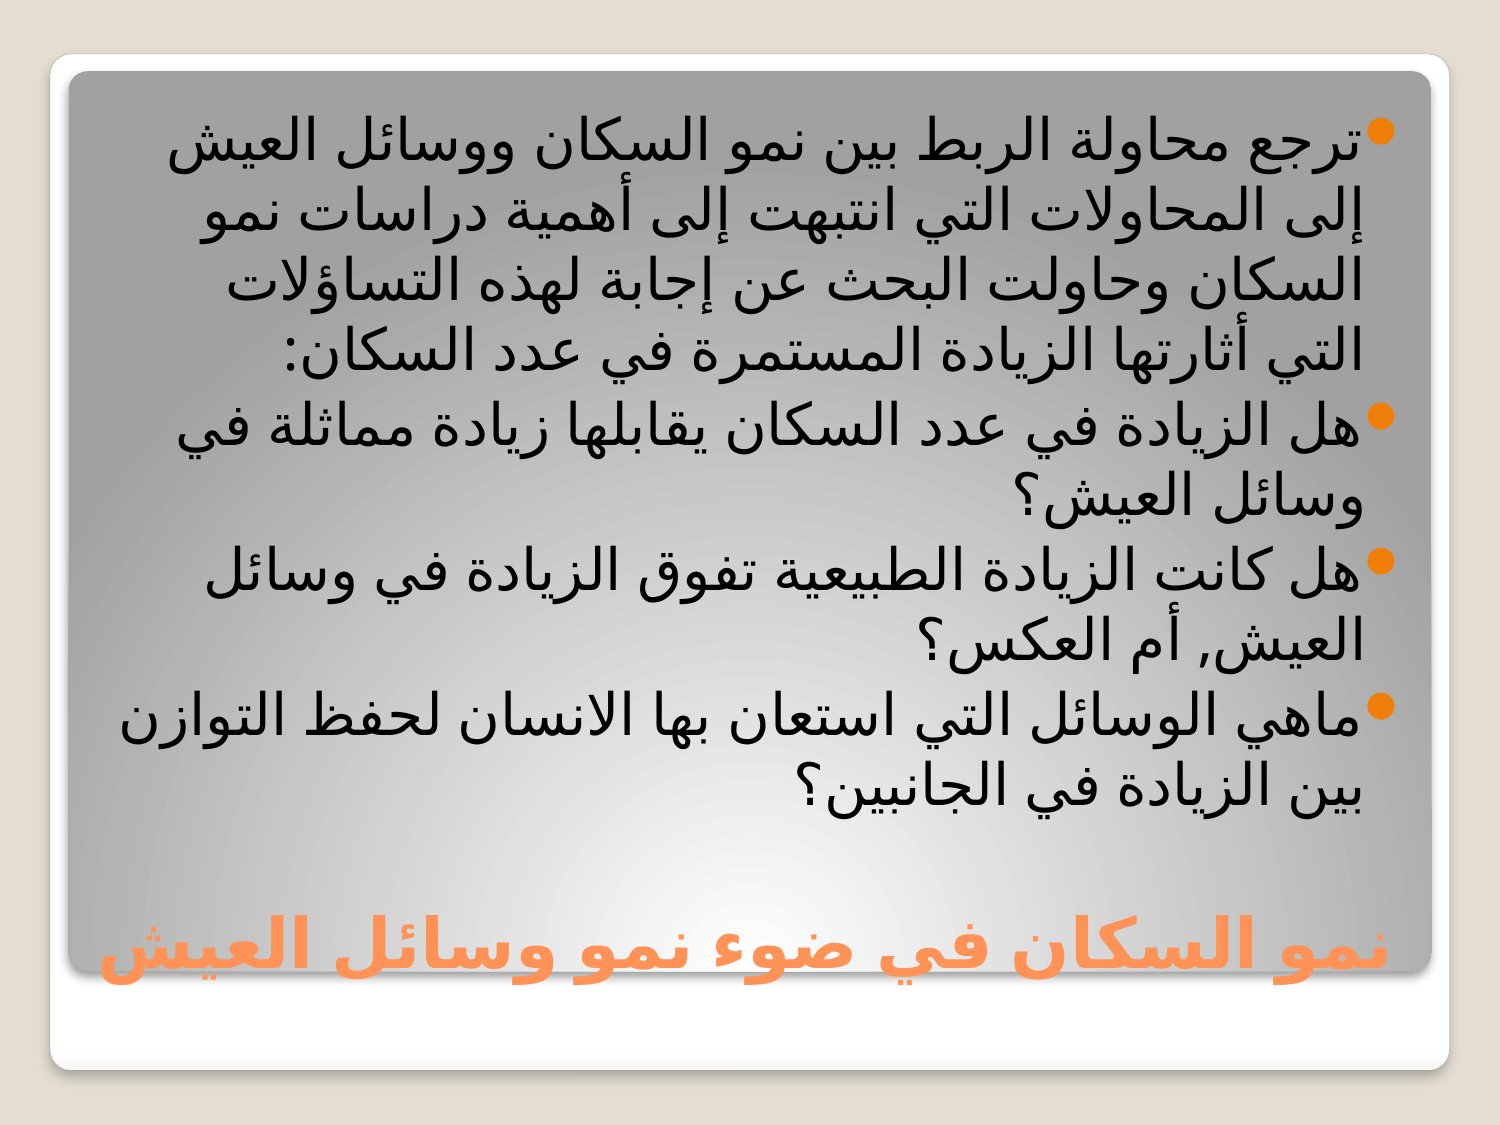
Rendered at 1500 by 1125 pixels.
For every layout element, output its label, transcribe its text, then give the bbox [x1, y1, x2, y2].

list ترجع محاولة الربط بين نمو السكان ووسائل العيش إلى المحاولات التي انتبهت إلى أهمية دراسات نمو السكان وحاولت البحث عن إجابة لهذه التساؤلات التي أثارتها الزيادة المستمرة في عدد السكان: هل الزيادة في عدد السكان يقابلها زيادة مماثلة في وسائل العيش؟ هل كانت الزيادة الطبيعية تفوق الزيادة في وسائل العيش, أم العكس؟ ماهي الوسائل التي استعان بها الانسان لحفظ التوازن بين الزيادة في الجانبين؟ [82, 86, 1425, 774]
title نمو السكان في ضوء نمو وسائل العيش [82, 817, 1425, 990]
